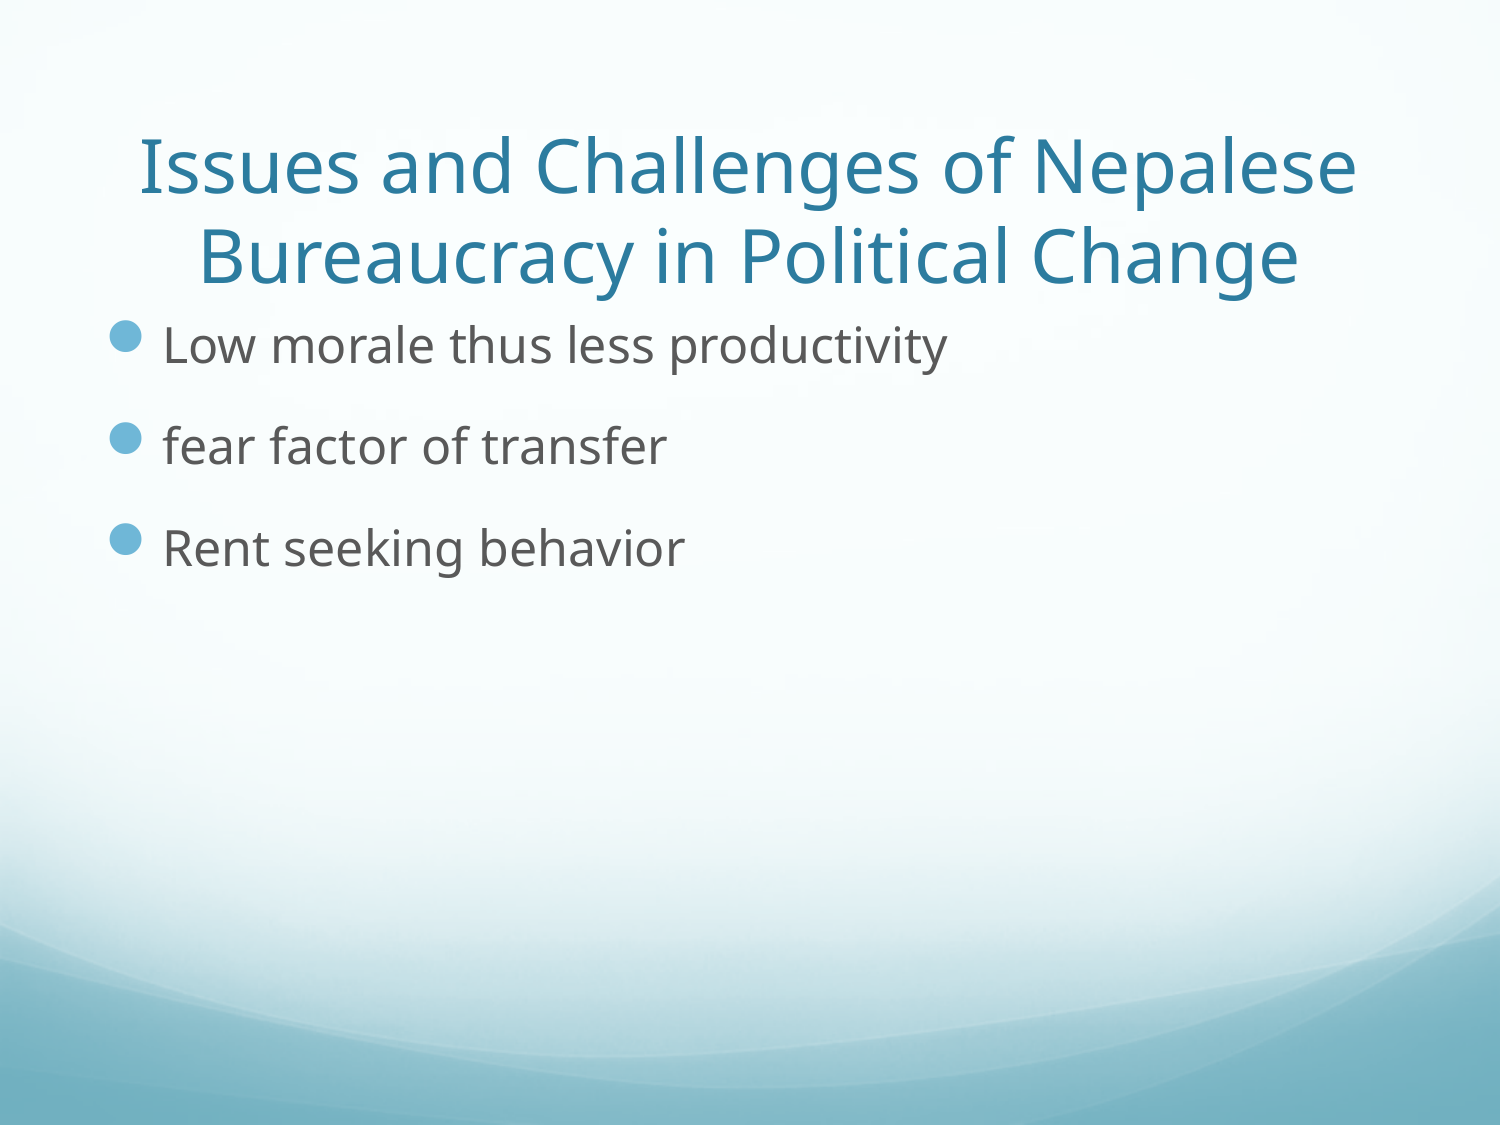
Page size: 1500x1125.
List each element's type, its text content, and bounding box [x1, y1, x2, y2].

list Low morale thus less productivity fear factor of transfer Rent seeking behavior [90, 305, 1410, 920]
title Issues and Challenges of Nepalese Bureaucracy in Political Change [90, 17, 1410, 305]
